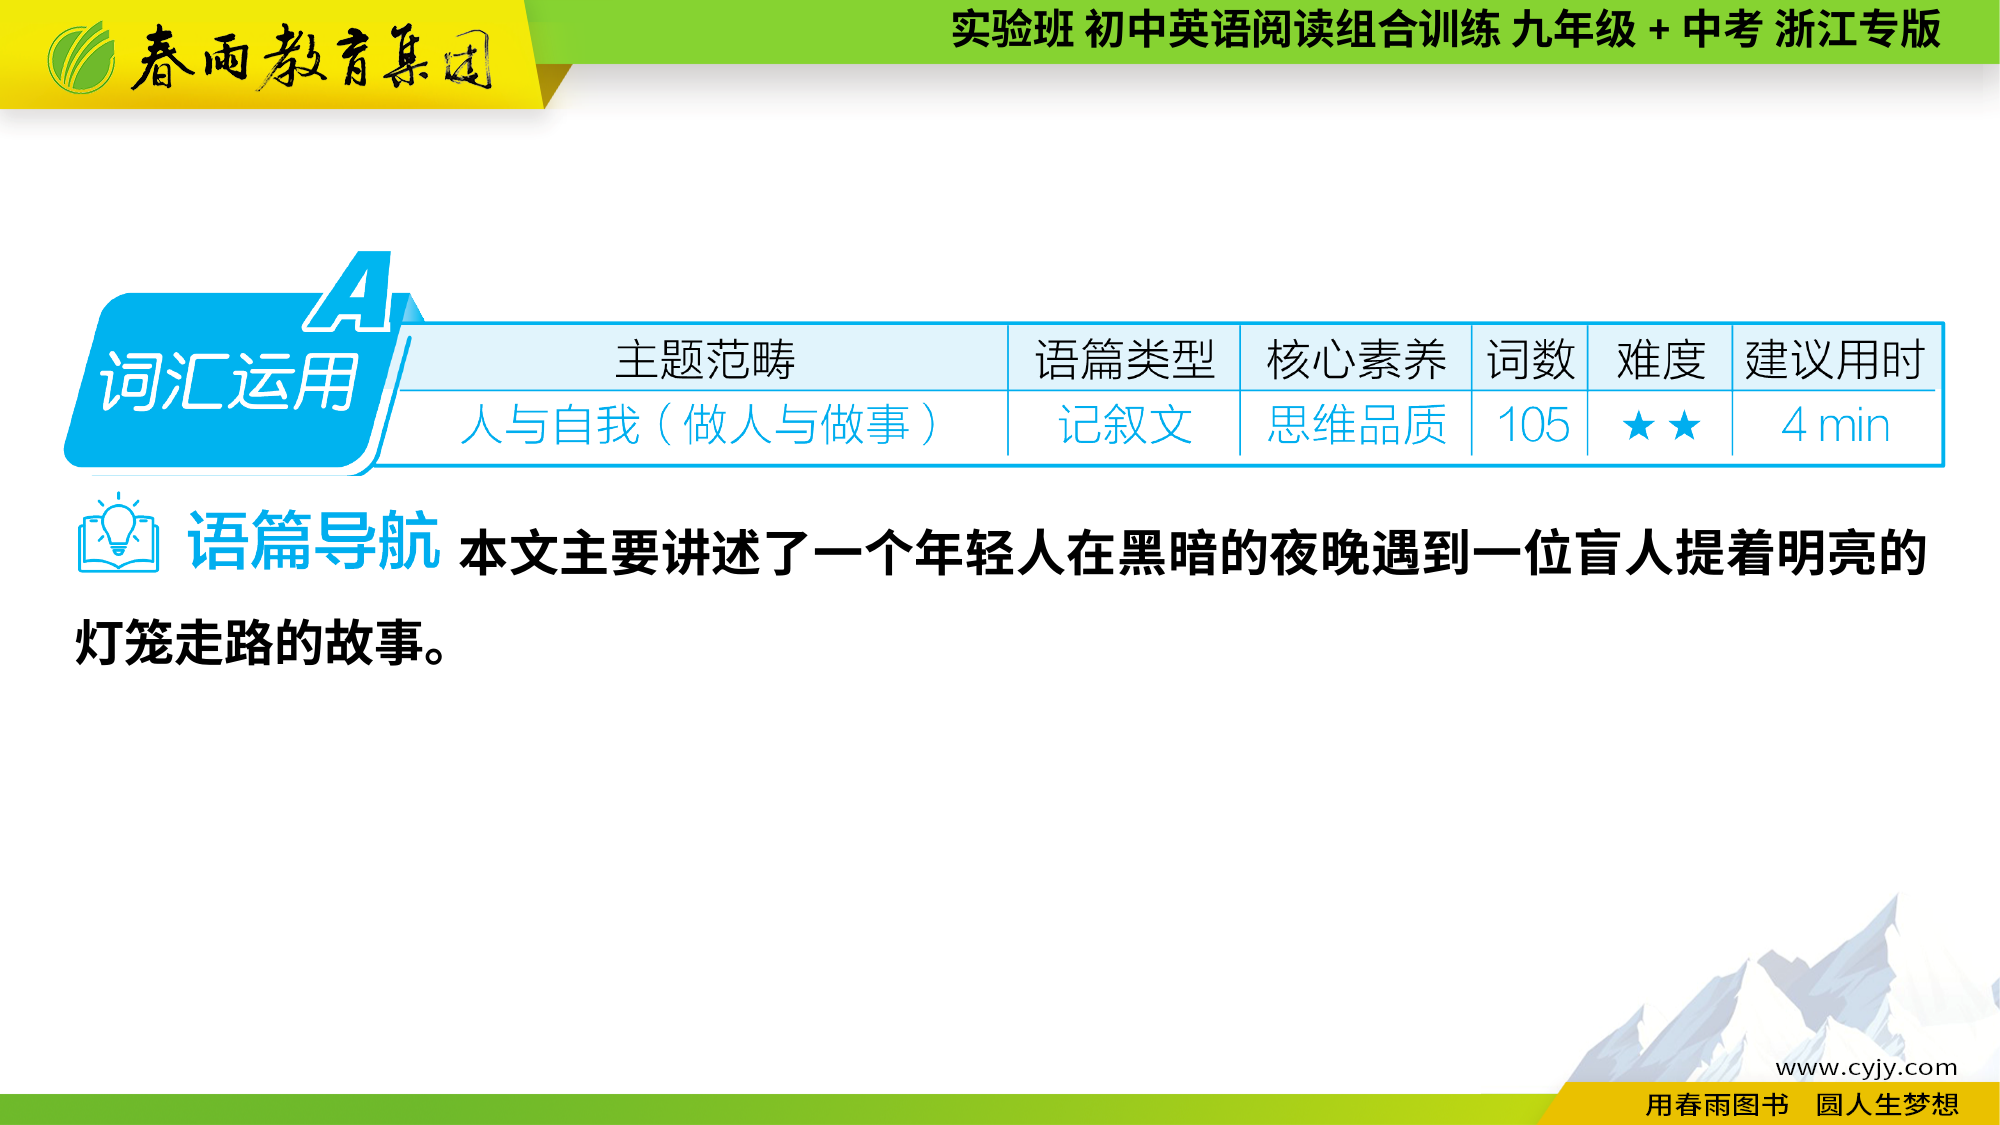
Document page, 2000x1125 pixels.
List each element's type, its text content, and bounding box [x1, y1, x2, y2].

list 本文主要讲述了一个年轻人在黑暗的夜晚遇到一位盲人提着明亮的灯笼走路的故事。 [59, 488, 1944, 669]
picture [0, 0, 2000, 1125]
